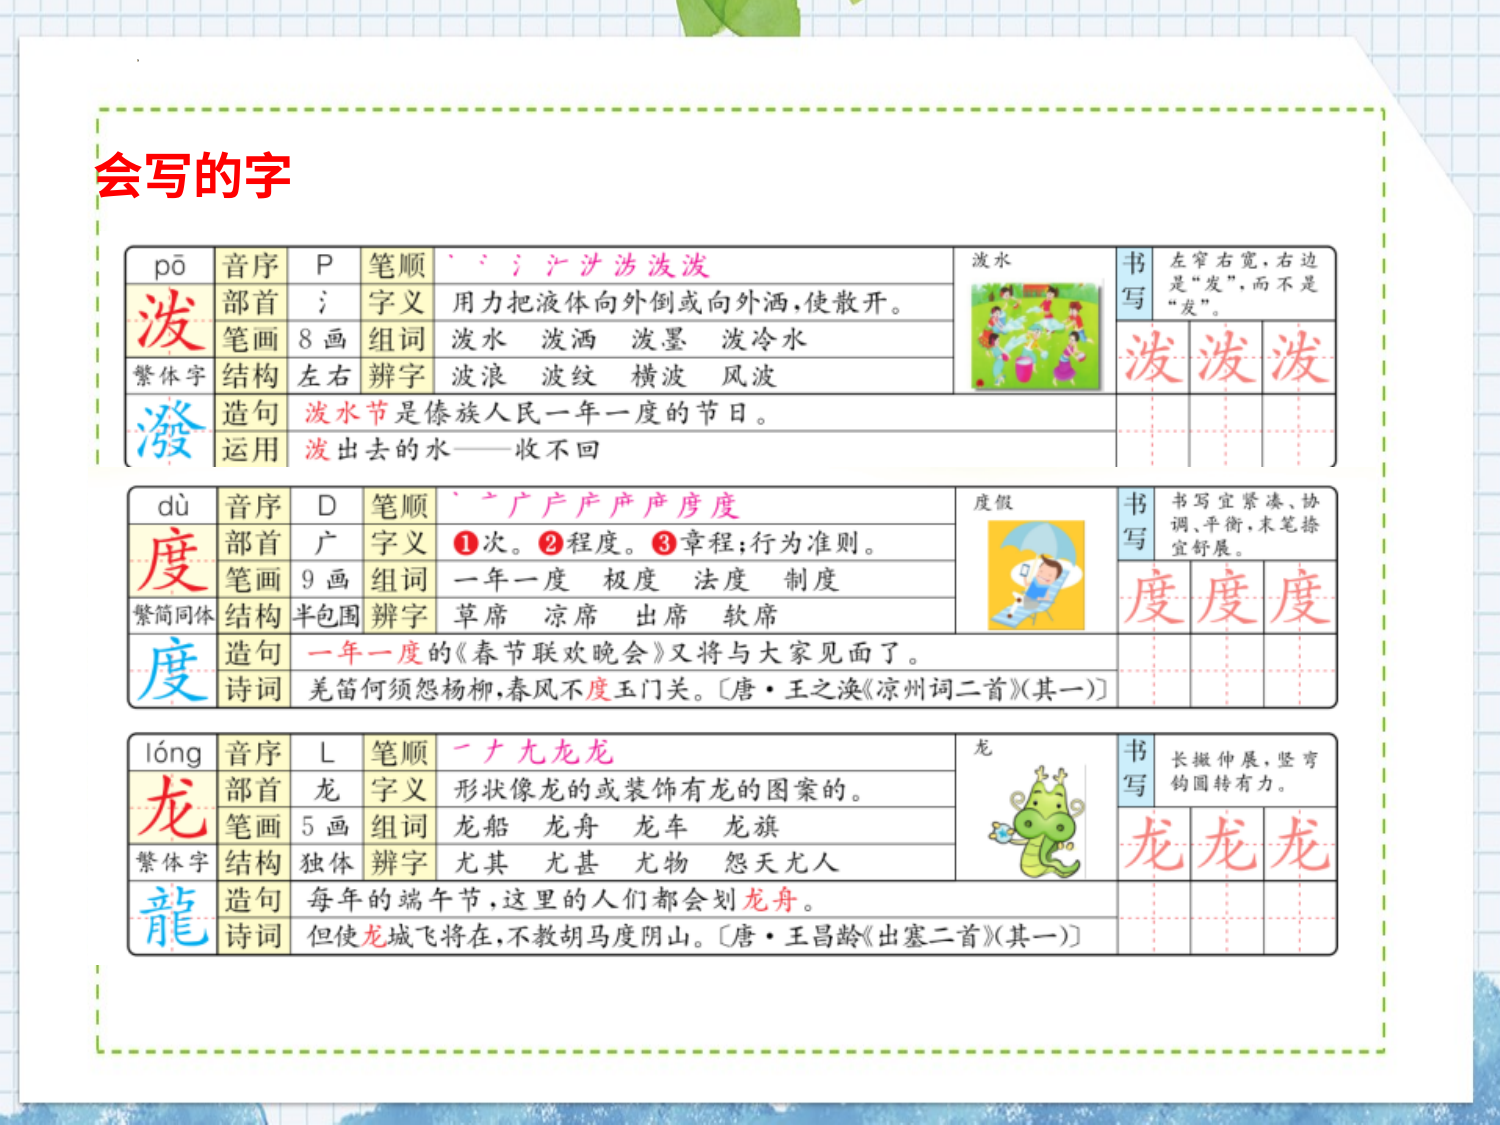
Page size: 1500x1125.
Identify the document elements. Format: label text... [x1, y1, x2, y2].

picture [0, 0, 1500, 1125]
text_box 会写的字 [78, 137, 309, 212]
